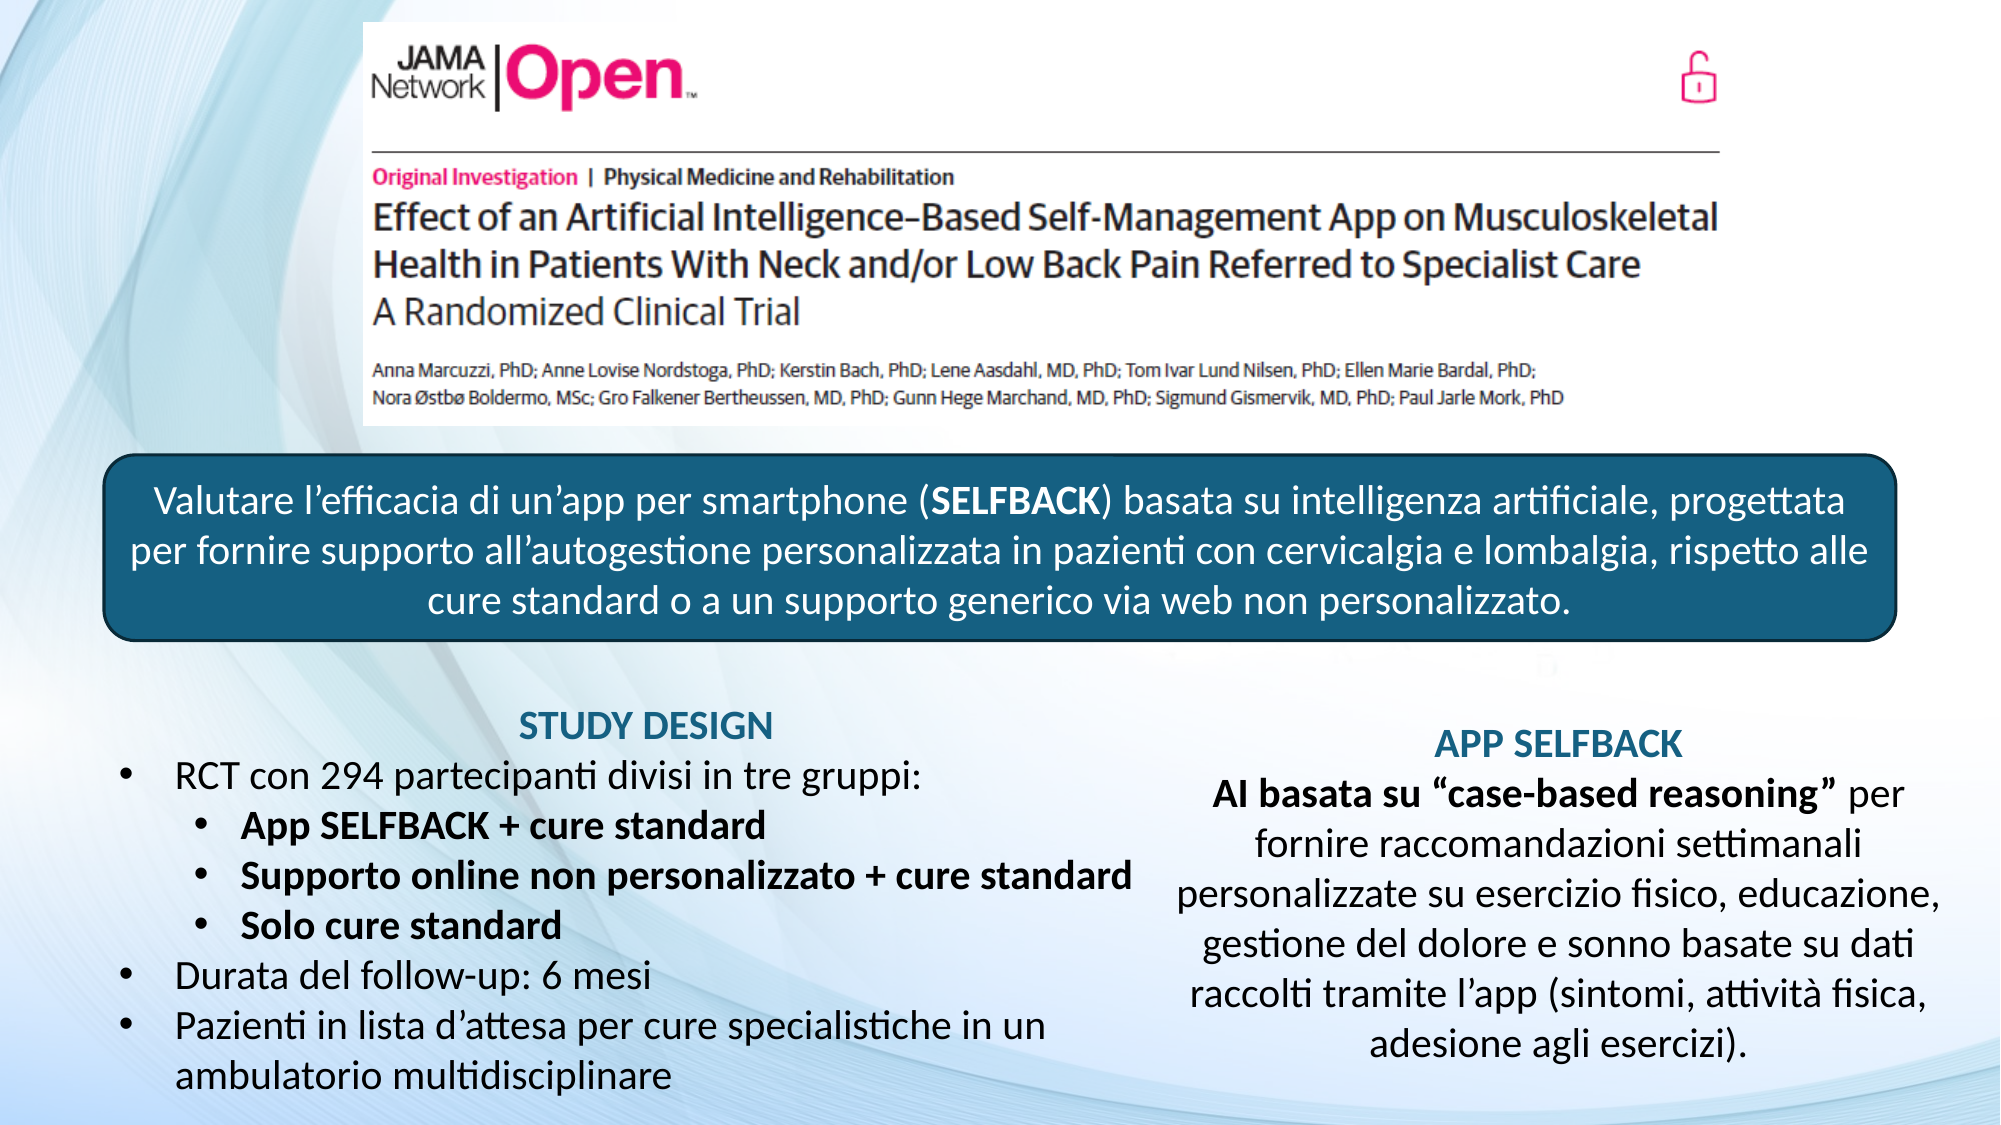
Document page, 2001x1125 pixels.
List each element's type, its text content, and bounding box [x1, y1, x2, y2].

text_box APP SELFBACK AI basata su “case-based reasoning” per fornire raccomandazioni settimanali personalizzate su esercizio fisico, educazione, gestione del dolore e sonno basate su dati raccolti tramite l’app (sintomi, attività fisica, adesione agli esercizi). [1145, 683, 1973, 1074]
text_box Valutare l’efficacia di un’app per smartphone (SELFBACK) basata su intelligenza artificiale, progettata per fornire supporto all’autogestione personalizzata in pazienti con cervicalgia e lombalgia, rispetto alle cure standard o a un supporto generico via web non personalizzato. [102, 453, 1898, 643]
picture [362, 21, 1753, 427]
text_box STUDY DESIGN RCT con 294 partecipanti divisi in tre gruppi: App SELFBACK + cure standard Supporto online non personalizzato + cure standard Solo cure standard Durata del follow-up: 6 mesi Pazienti in lista d’attesa per cure specialistiche in un ambulatorio multidisciplinare [104, 640, 1189, 1106]
